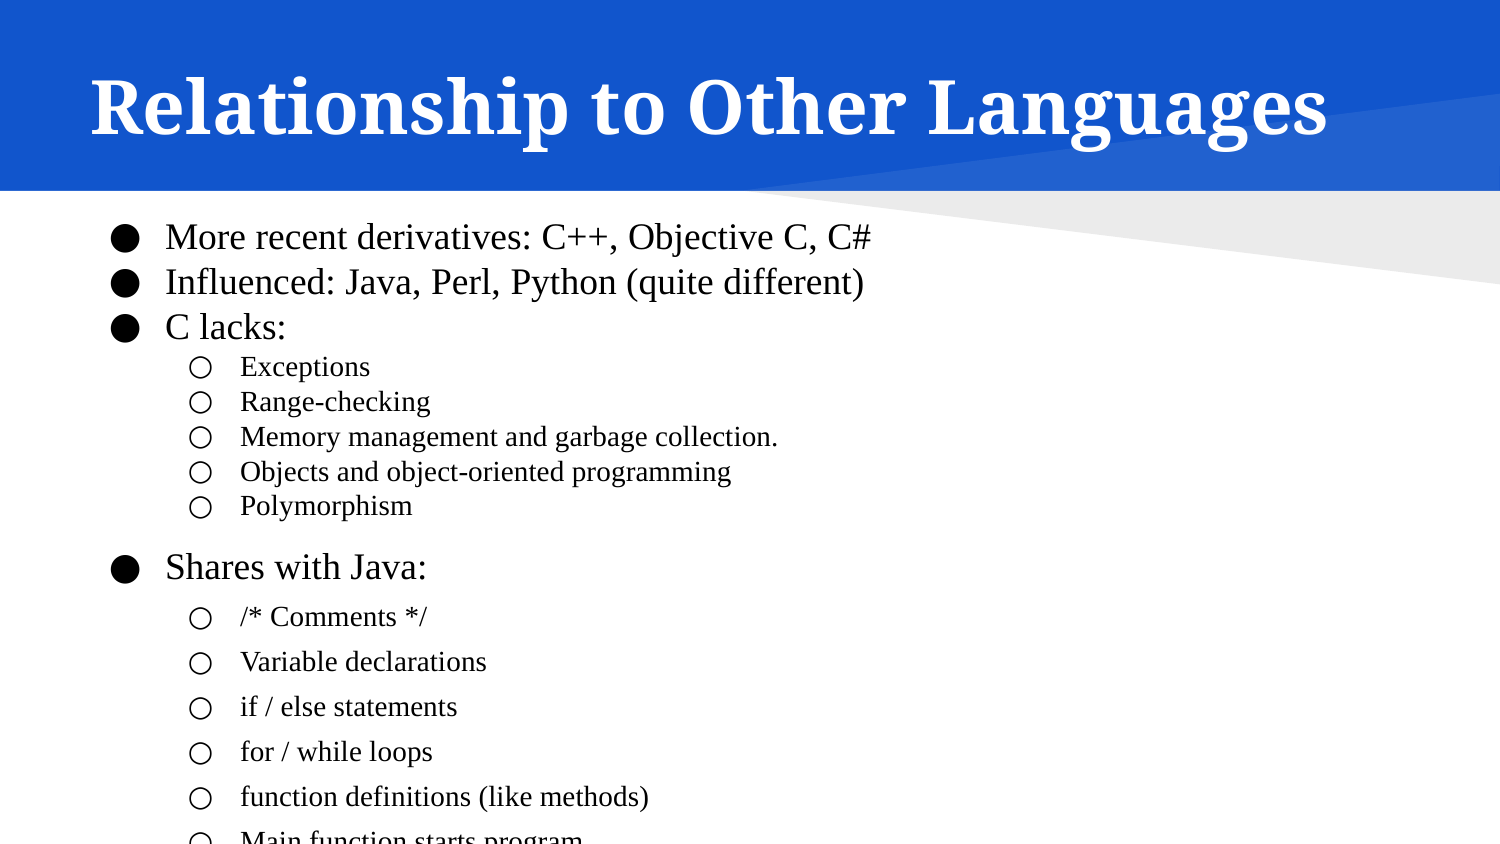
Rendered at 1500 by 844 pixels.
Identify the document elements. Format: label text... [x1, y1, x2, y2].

list More recent derivatives: C++, Objective C, C# Influenced: Java, Perl, Python (quite different) C lacks: Exceptions Range-checking Memory management and garbage collection. Objects and object-oriented programming Polymorphism Shares with Java: /* Comments */ Variable declarations if / else statements for / while loops function definitions (like methods) Main function starts program [75, 196, 1425, 808]
title Relationship to Other Languages [75, 33, 1425, 175]
